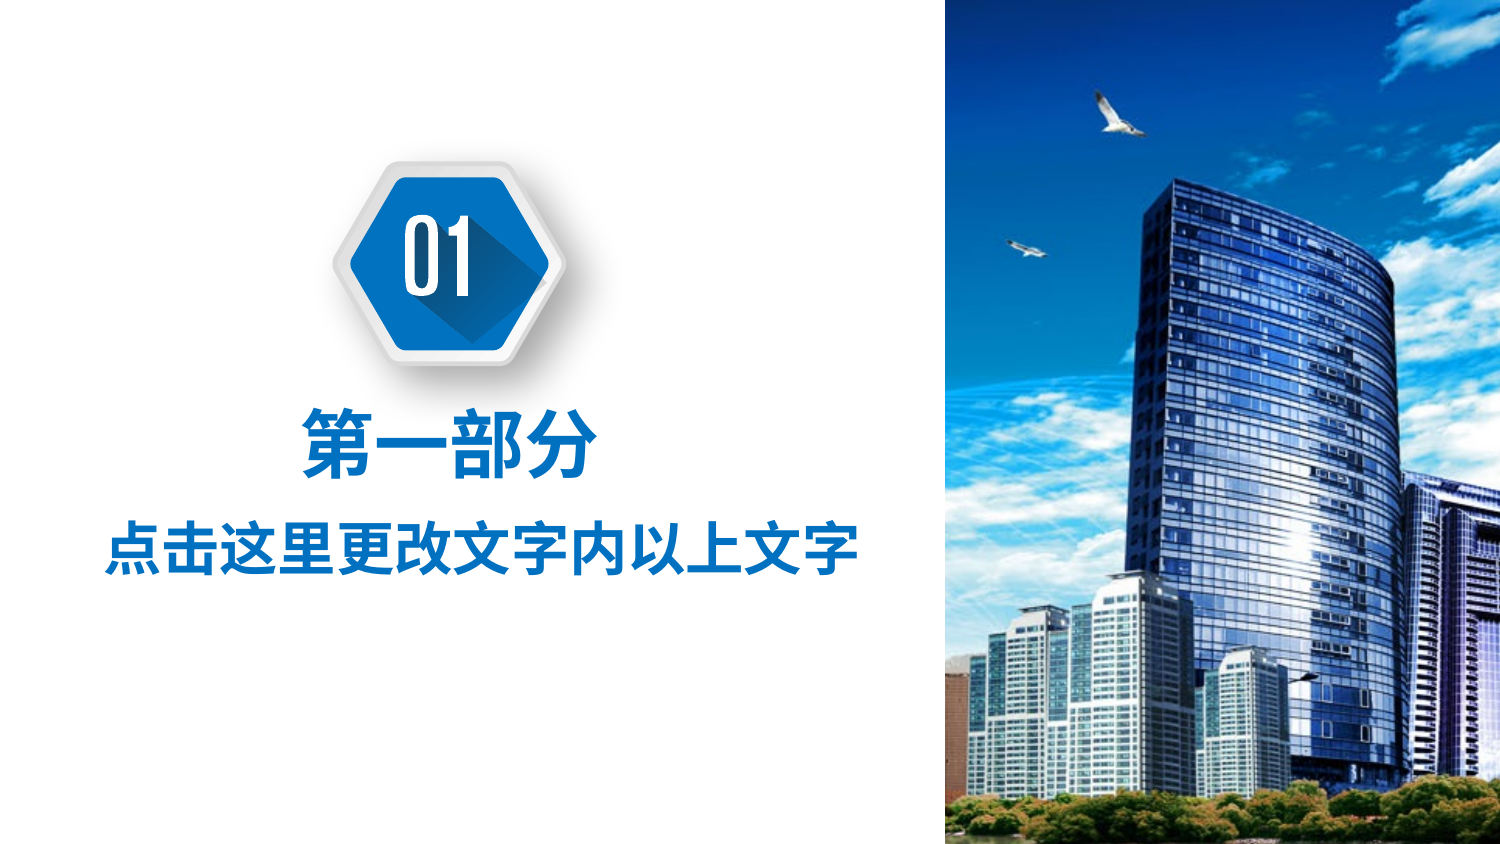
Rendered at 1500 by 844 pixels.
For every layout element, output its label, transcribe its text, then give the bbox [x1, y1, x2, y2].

picture [1050, 379, 1059, 384]
picture [945, 0, 1500, 844]
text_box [333, 163, 565, 364]
text_box 点击这里更改文字内以上文字 [88, 504, 885, 590]
text_box 第一部分 [287, 391, 612, 494]
picture [972, 401, 996, 408]
